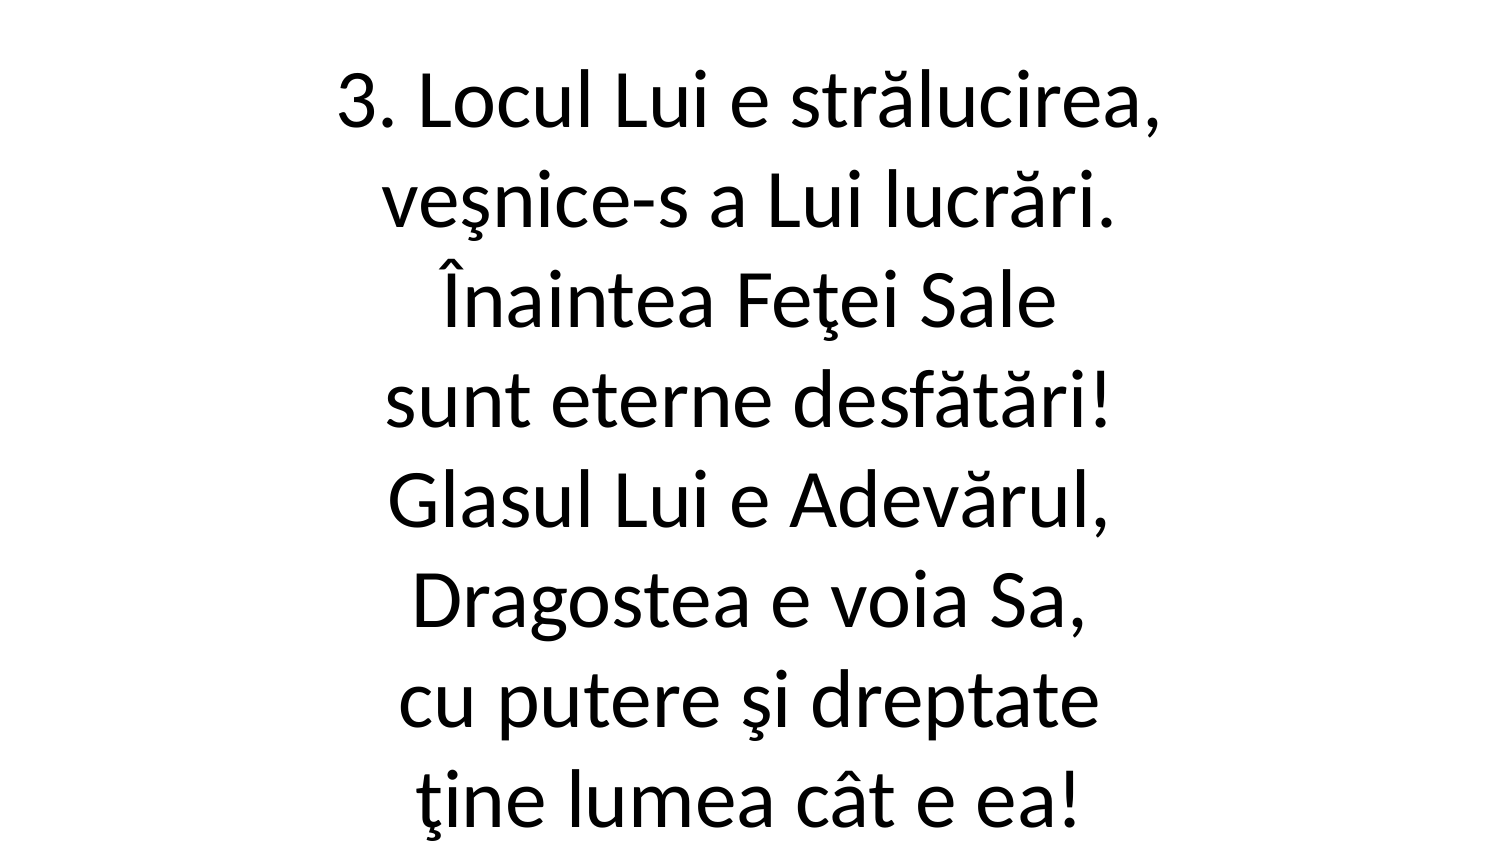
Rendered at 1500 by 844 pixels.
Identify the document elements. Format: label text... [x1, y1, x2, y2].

text_box 3. Locul Lui e strălucirea, veşnice-s a Lui lucrări. Înaintea Feţei Sale sunt eterne desfătări! Glasul Lui e Adevărul, Dragostea e voia Sa, cu putere şi dreptate ţine lumea cât e ea! [320, 0, 1180, 844]
